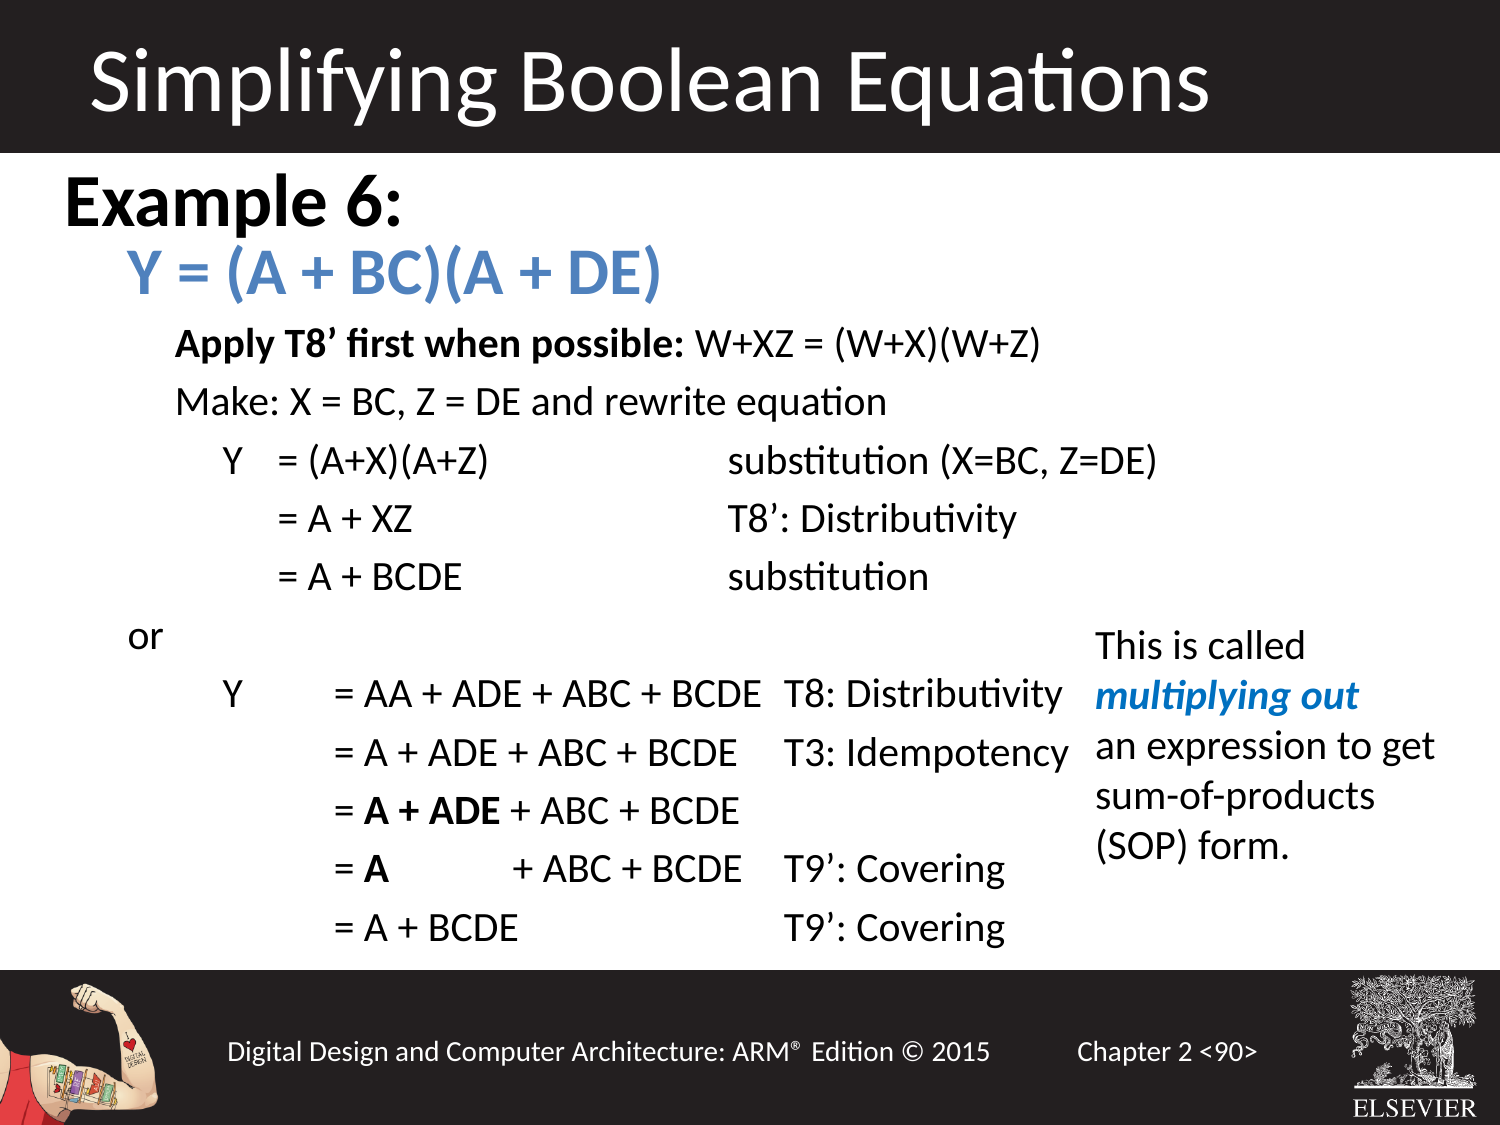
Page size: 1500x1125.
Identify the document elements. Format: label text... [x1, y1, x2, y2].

text_box This is called multiplying out an expression to get sum-of-products (SOP) form. [1080, 610, 1488, 876]
text_box Simplifying Boolean Equations [75, 12, 1375, 138]
picture [1350, 974, 1477, 1117]
text_box Example 6: [50, 143, 625, 249]
list Y = (A + BC)(A + DE) Apply T8’ first when possible: W+XZ = (W+X)(W+Z) Make: X = BC, Z = DE and rewrite equation Y = (A+X)(A+Z) substitution (X=BC, Z=DE) = A + XZ T8’: Distributivity = A + BCDE substitution or Y = AA + ADE + ABC + BCDE T8: Distributivity = A + ADE + ABC + BCDE T3: Idempotency = A + ADE + ABC + BCDE = A + ABC + BCDE T9’: Covering = A + BCDE T9’: Covering [112, 220, 1463, 963]
picture [0, 979, 163, 1125]
